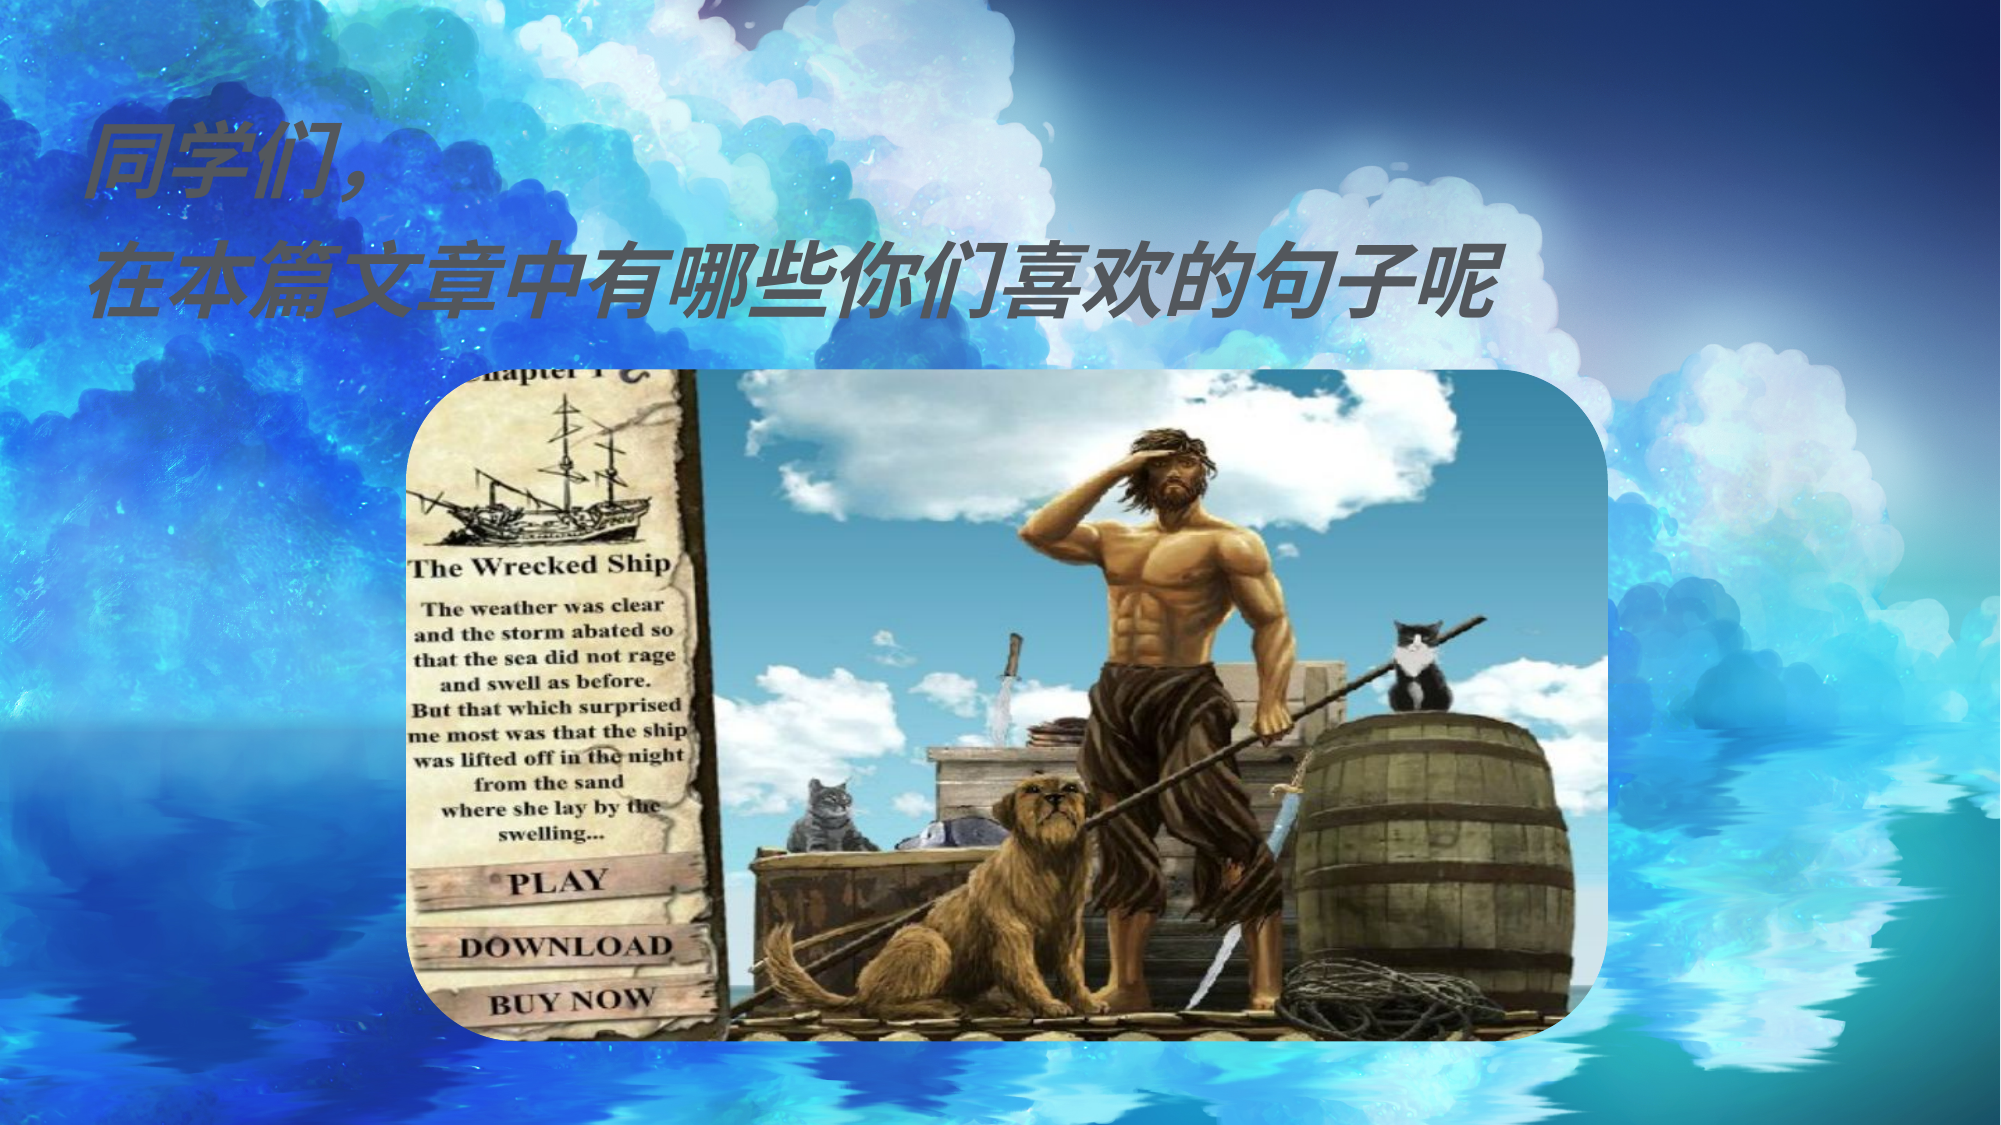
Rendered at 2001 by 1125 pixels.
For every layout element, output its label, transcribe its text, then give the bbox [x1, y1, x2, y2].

picture [0, 0, 2001, 1125]
text_box 同学们， 在本篇文章中有哪些你们喜欢的句子呢 [65, 80, 1780, 1105]
